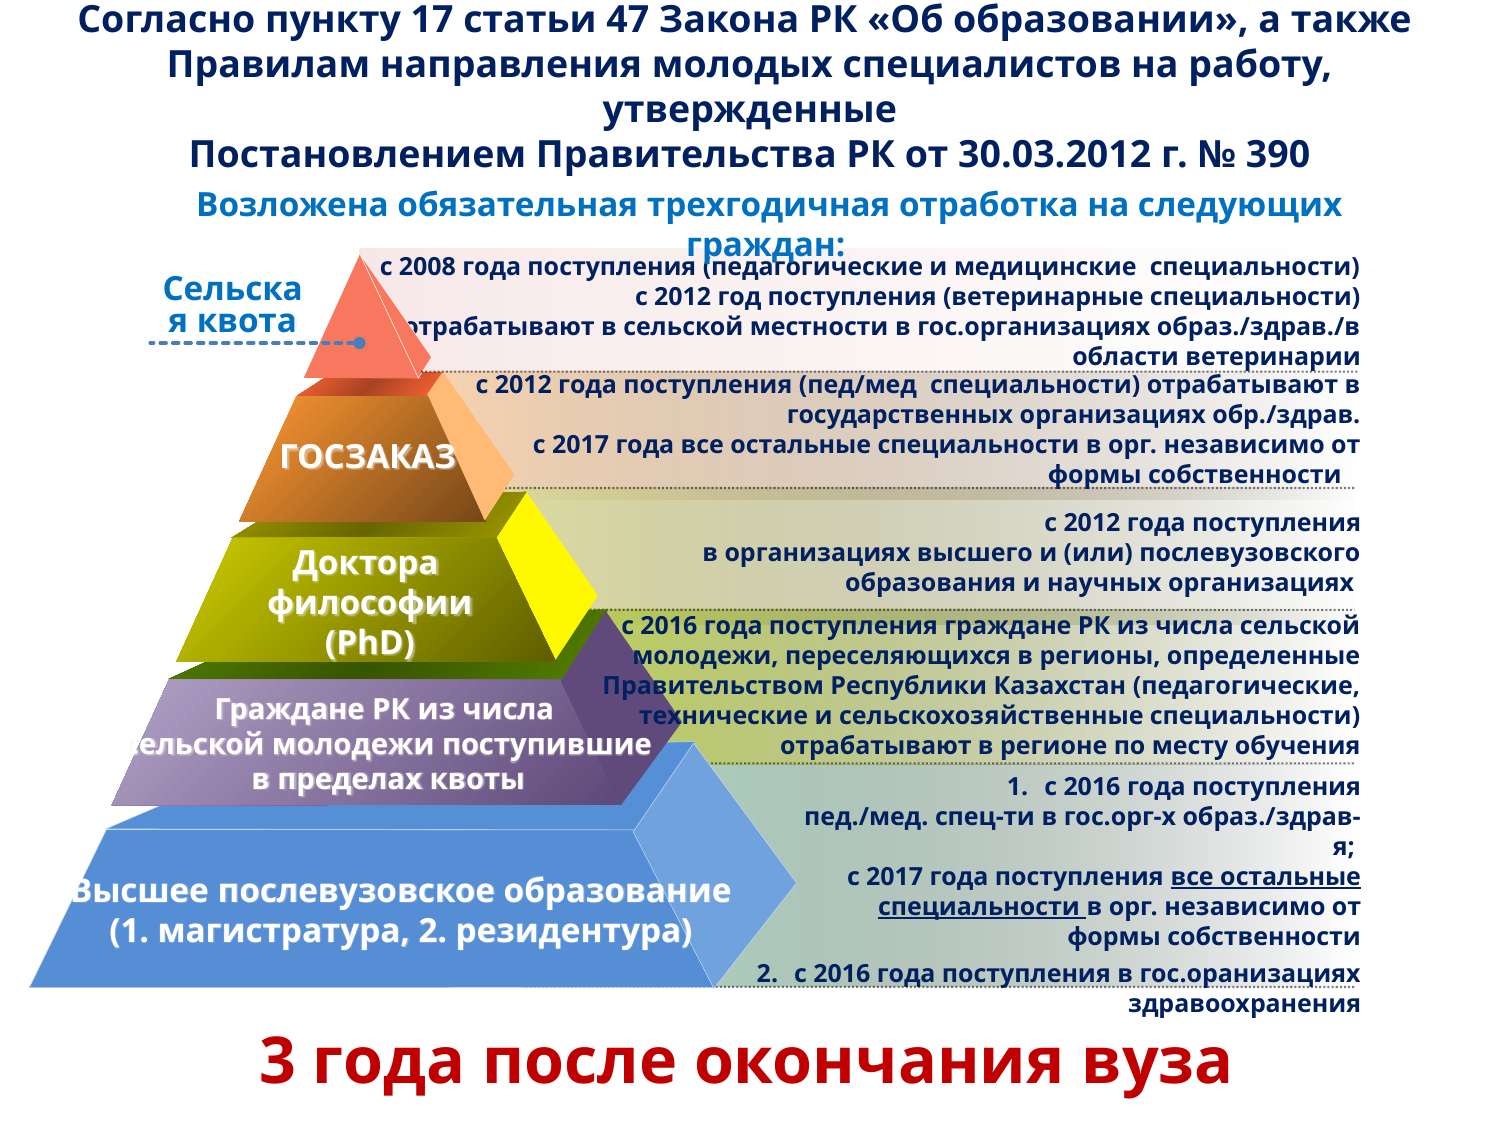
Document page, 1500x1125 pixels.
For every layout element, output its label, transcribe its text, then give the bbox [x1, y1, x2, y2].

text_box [29, 243, 1377, 999]
text_box 3 года после окончания вуза [221, 1011, 1272, 1105]
text_box Возложена обязательная трехгодичная отработка на следующих граждан: [147, 176, 1393, 271]
text_box Согласно пункту 17 статьи 47 Закона РК «Об образовании», а также Правилам направления молодых специалистов на работу, утвержденные Постановлением Правительства РК от 30.03.2012 г. № 390 [0, 0, 1500, 183]
